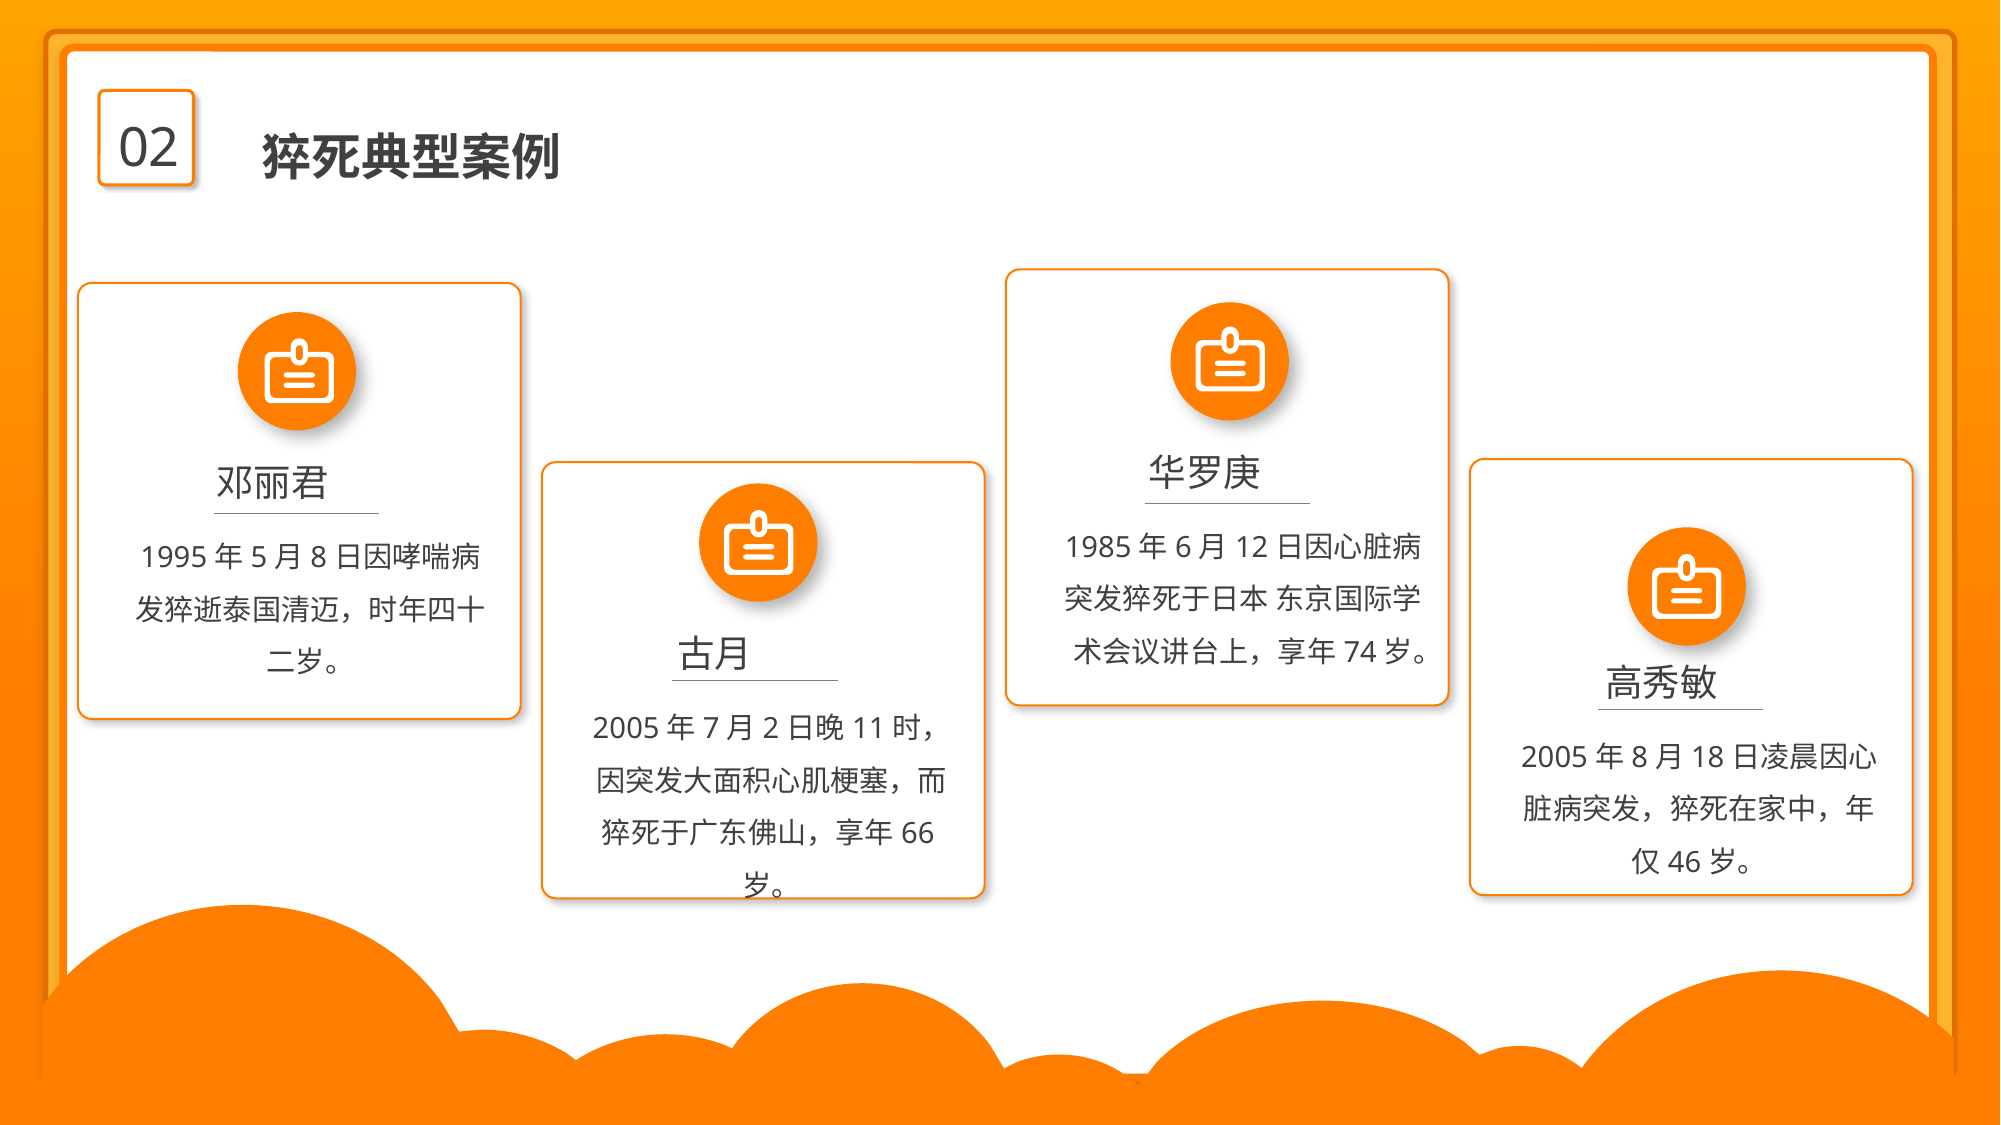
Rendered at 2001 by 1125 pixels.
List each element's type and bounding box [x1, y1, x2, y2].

text_box [541, 462, 985, 899]
text_box [77, 282, 521, 719]
text_box [88, 90, 618, 187]
text_box [1005, 269, 1449, 706]
text_box [1469, 459, 1913, 896]
